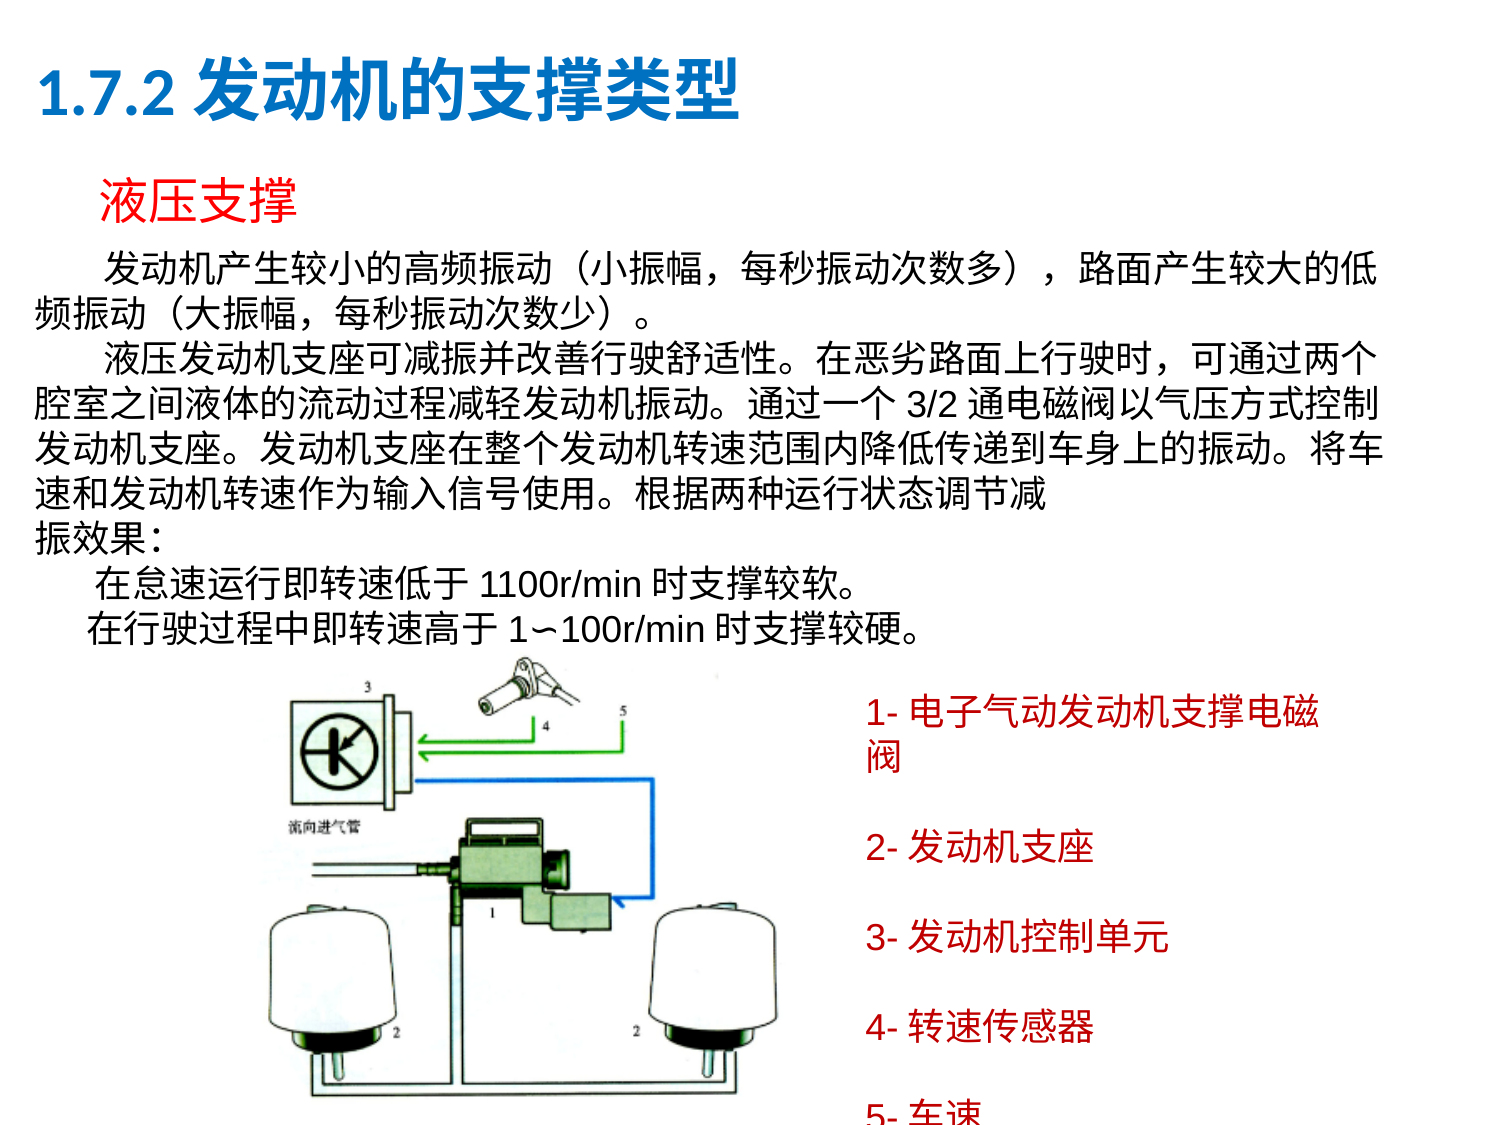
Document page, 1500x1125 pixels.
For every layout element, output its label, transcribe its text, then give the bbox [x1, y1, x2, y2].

text_box 发动机产生较小的高频振动（小振幅，每秒振动次数多），路面产生较大的低频振动（大振幅，每秒振动次数少）。 液压发动机支座可减振并改善行驶舒适性。在恶劣路面上行驶时，可通过两个腔室之间液体的流动过程减轻发动机振动。通过一个3/2通电磁阀以气压方式控制发动机支座。发动机支座在整个发动机转速范围内降低传递到车身上的振动。将车速和发动机转速作为输入信号使用。根据两种运行状态调节减 振效果： 在怠速运行即转速低于1100r/min时支撑较软。 在行驶过程中即转速高于1∽100r/min时支撑较硬。 [20, 237, 1417, 658]
text_box 液压支撑 [83, 162, 314, 237]
picture [256, 651, 787, 1105]
title 1.7.2发动机的支撑类型 [19, 13, 1371, 163]
text_box 1-电子气动发动机支撑电磁阀 2-发动机支座 3-发动机控制单元 4-转速传感器 5-车速 [850, 680, 1371, 1125]
